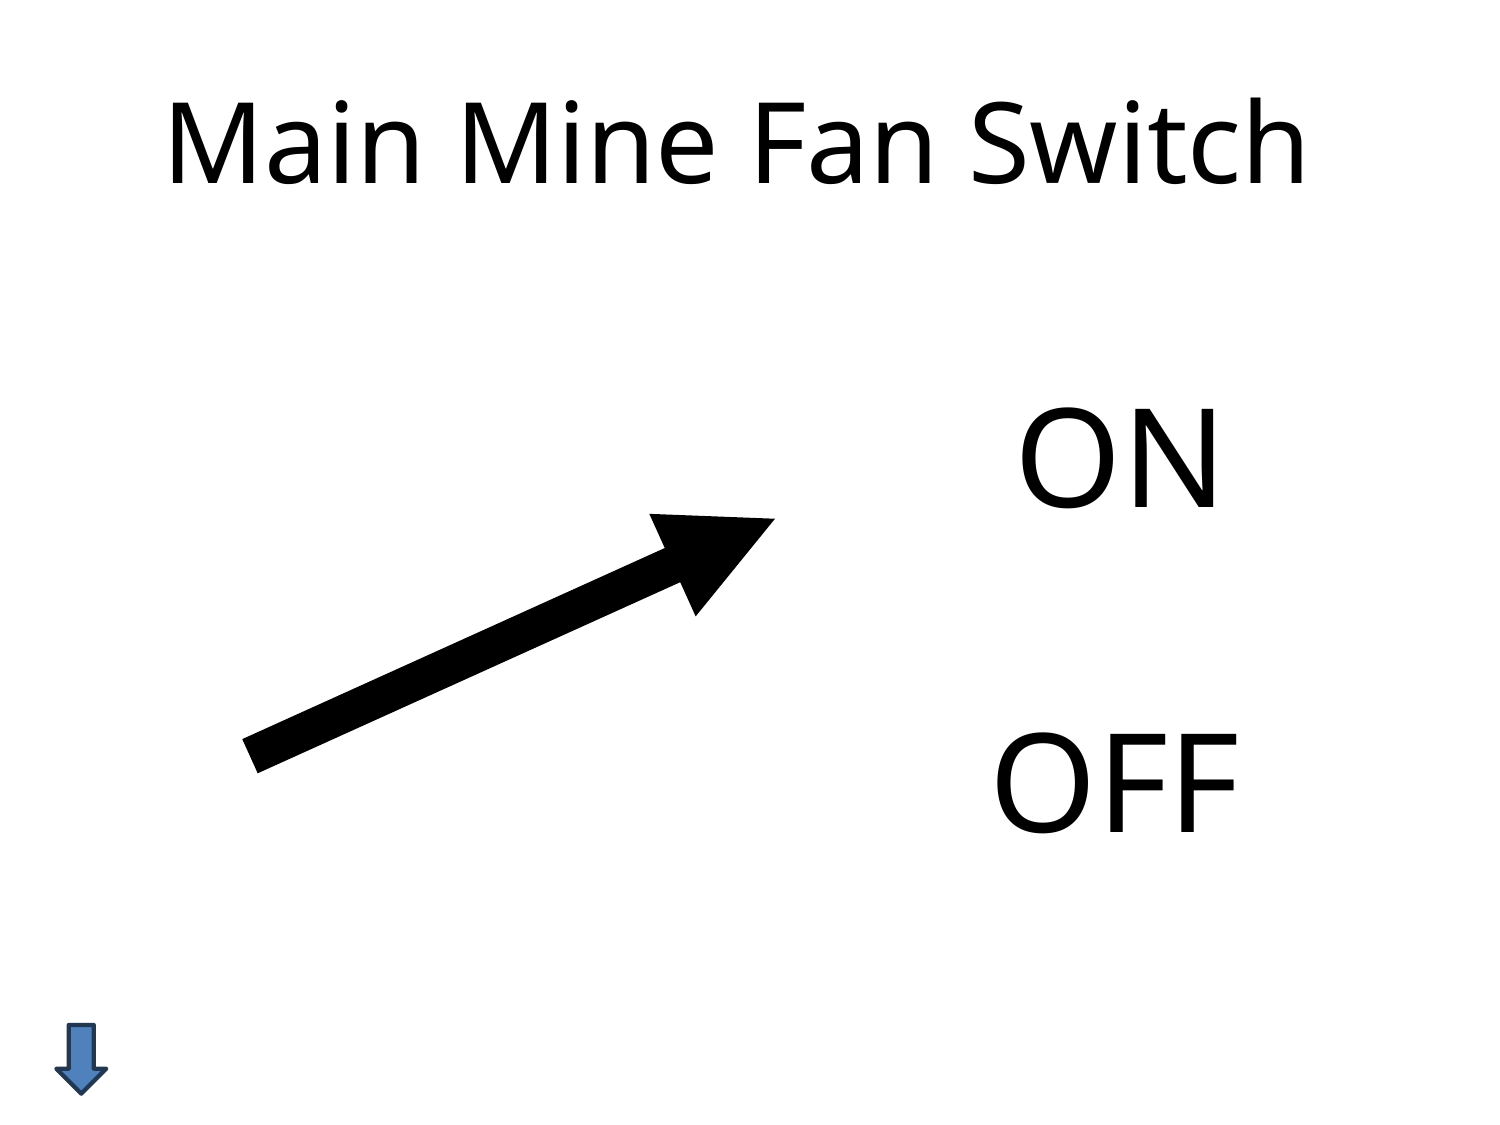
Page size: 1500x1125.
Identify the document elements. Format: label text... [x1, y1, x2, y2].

text_box [54, 1022, 109, 1096]
text_box ON [999, 362, 1275, 543]
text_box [249, 518, 776, 757]
title Main Mine Fan Switch [0, 45, 1475, 233]
text_box OFF [974, 687, 1338, 868]
